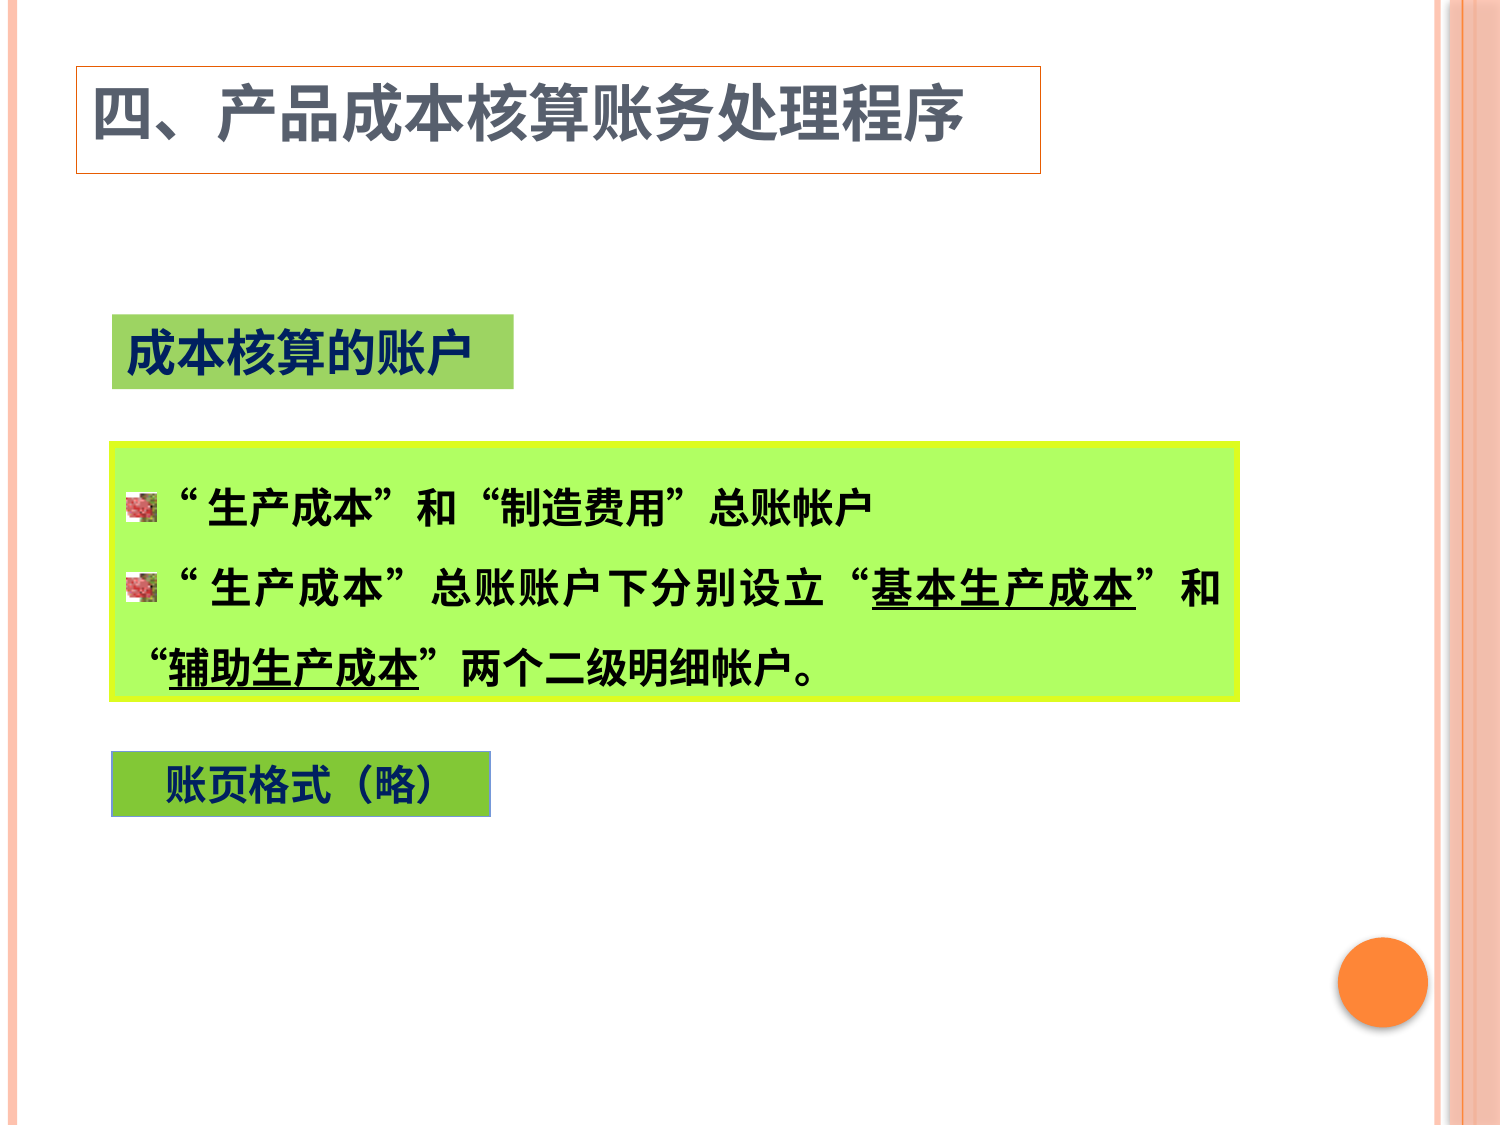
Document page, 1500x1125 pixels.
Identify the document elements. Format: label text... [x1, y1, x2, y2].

text_box 成本核算的账户 [112, 314, 514, 390]
text_box “生产成本”和“制造费用”总账帐户 “生产成本”总账账户下分别设立“基本生产成本”和“辅助生产成本”两个二级明细帐户。 [112, 444, 1238, 700]
text_box 账页格式（略） [112, 751, 491, 817]
picture [126, 572, 157, 602]
picture [126, 492, 157, 522]
text_box 四、产品成本核算账务处理程序 [76, 66, 1041, 174]
